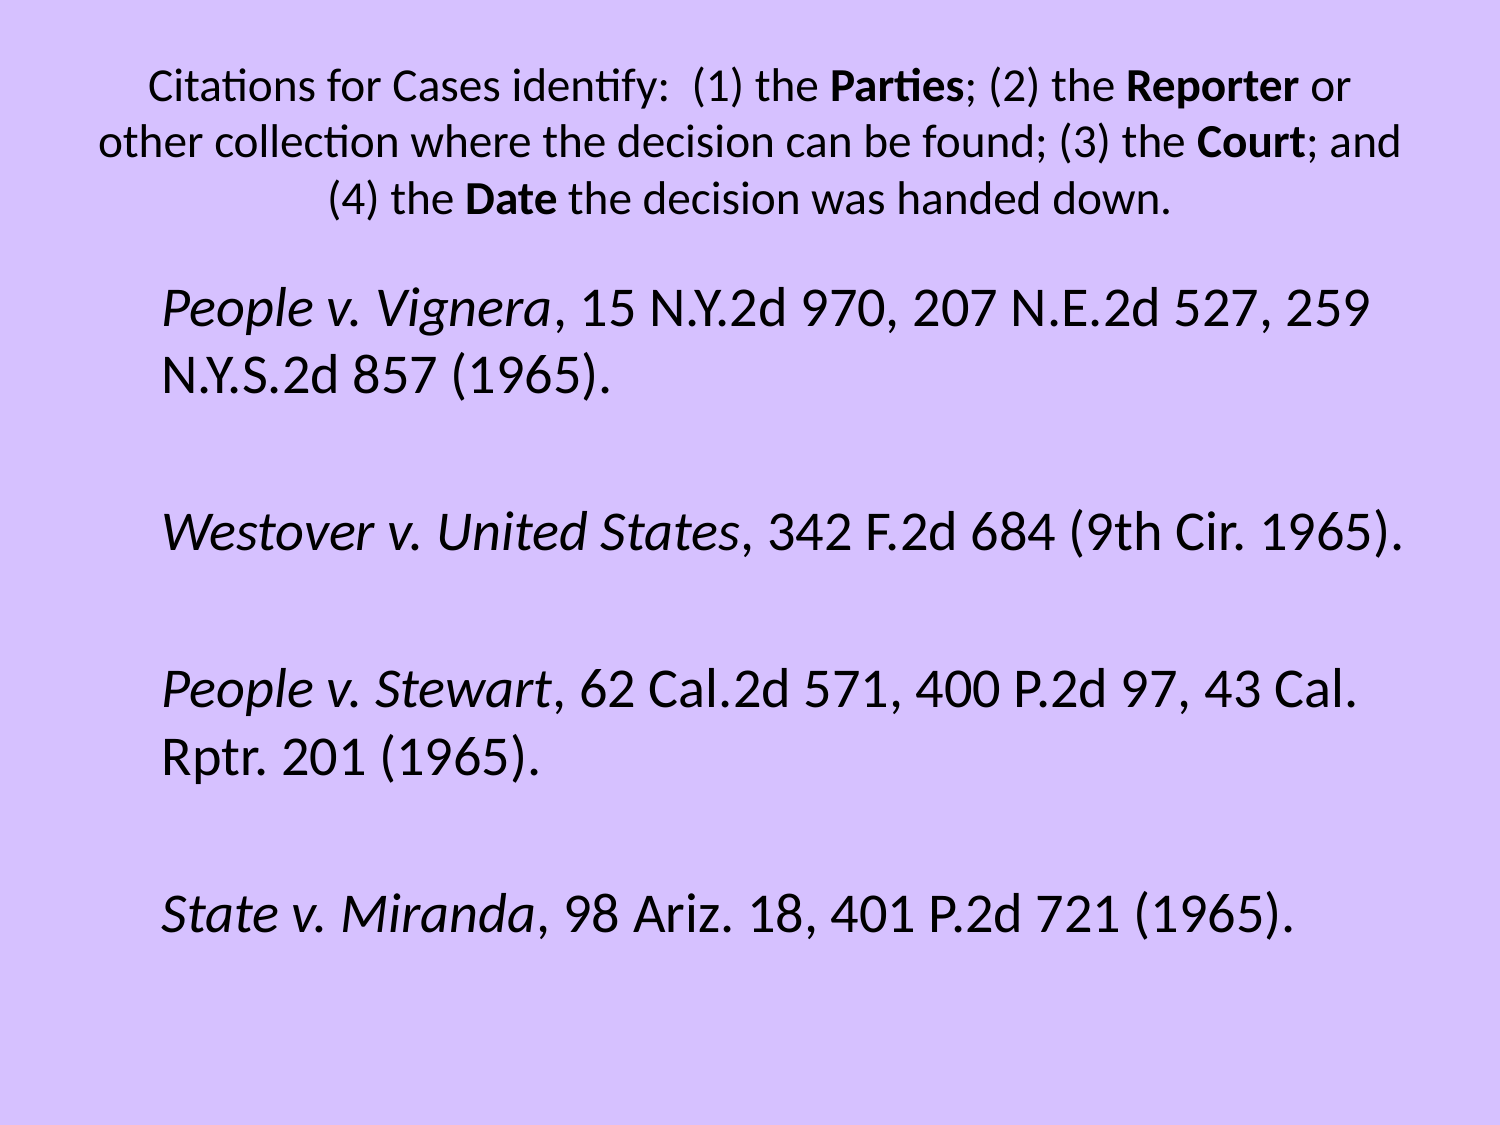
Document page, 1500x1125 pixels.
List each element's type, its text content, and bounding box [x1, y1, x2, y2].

title Citations for Cases identify: (1) the Parties; (2) the Reporter or other collection where the decision can be found; (3) the Court; and (4) the Date the decision was handed down. [75, 45, 1425, 233]
list People v. Vignera, 15 N.Y.2d 970, 207 N.E.2d 527, 259 N.Y.S.2d 857 (1965). Westover v. United States, 342 F.2d 684 (9th Cir. 1965). People v. Stewart, 62 Cal.2d 571, 400 P.2d 97, 43 Cal. Rptr. 201 (1965). State v. Miranda, 98 Ariz. 18, 401 P.2d 721 (1965). [75, 262, 1425, 1005]
